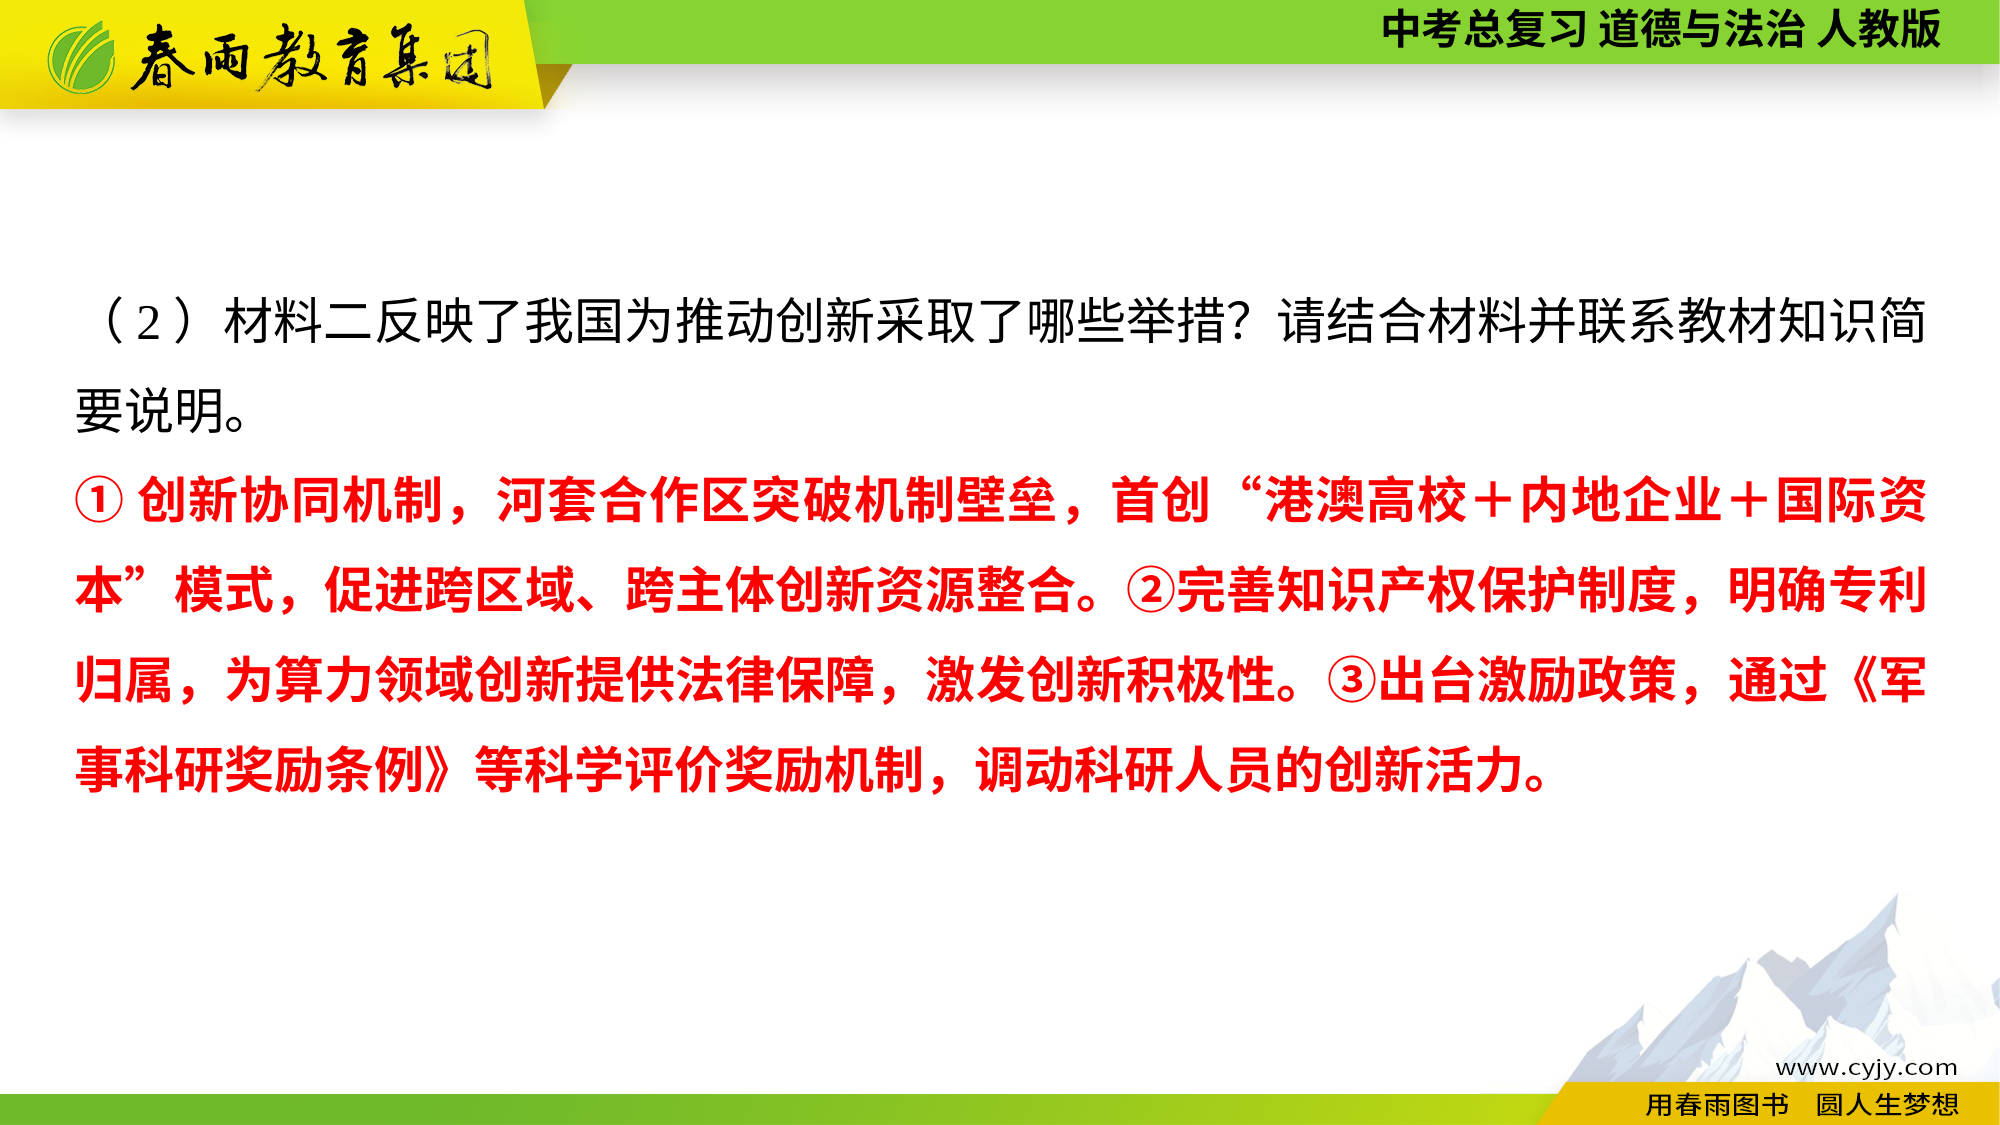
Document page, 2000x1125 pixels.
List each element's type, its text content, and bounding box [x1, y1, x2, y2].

text_box ①创新协同机制，河套合作区突破机制壁垒，首创“港澳高校＋内地企业＋国际资本”模式，促进跨区域、跨主体创新资源整合。②完善知识产权保护制度，明确专利归属，为算力领域创新提供法律保障，激发创新积极性。③出台激励政策，通过《军事科研奖励条例》等科学评价奖励机制，调动科研人员的创新活力。 [59, 431, 1944, 807]
list （2）材料二反映了我国为推动创新采取了哪些举措？请结合材料并联系教材知识简要说明。 [59, 252, 1944, 431]
picture [0, 0, 2000, 1125]
